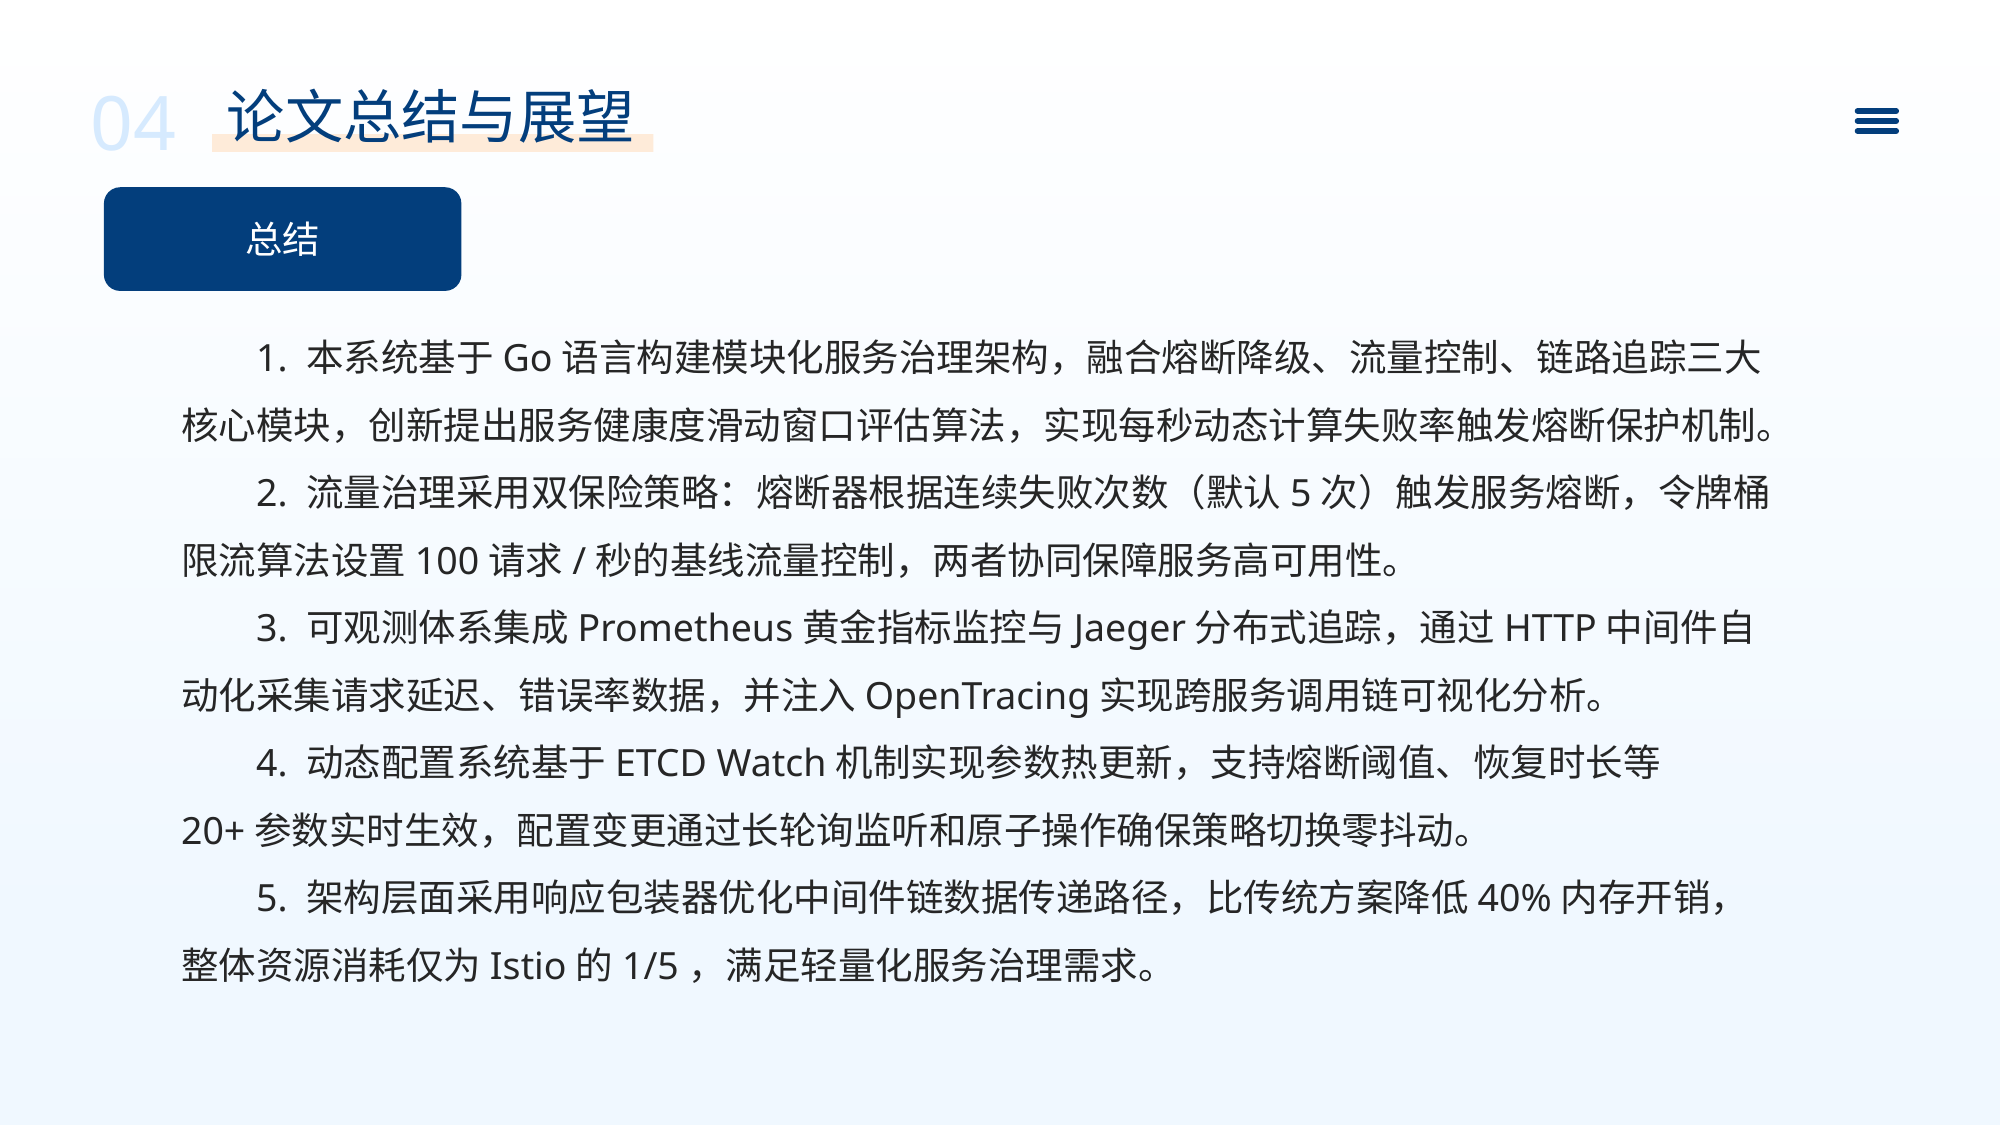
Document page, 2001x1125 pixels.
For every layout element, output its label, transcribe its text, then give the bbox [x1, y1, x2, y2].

text_box 总结 [102, 186, 463, 292]
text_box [75, 68, 663, 174]
text_box 1. 本系统基于Go语言构建模块化服务治理架构，融合熔断降级、流量控制、链路追踪三大核心模块，创新提出服务健康度滑动窗口评估算法，实现每秒动态计算失败率触发熔断保护机制。 2. 流量治理采用双保险策略：熔断器根据连续失败次数（默认5次）触发服务熔断，令牌桶限流算法设置100请求/秒的基线流量控制，两者协同保障服务高可用性。 3. 可观测体系集成Prometheus黄金指标监控与Jaeger分布式追踪，通过HTTP中间件自动化采集请求延迟、错误率数据，并注入OpenTracing实现跨服务调用链可视化分析。 4. 动态配置系统基于ETCD Watch机制实现参数热更新，支持熔断阈值、恢复时长等20+参数实时生效，配置变更通过长轮询监听和原子操作确保策略切换零抖动。 5. 架构层面采用响应包装器优化中间件链数据传递路径，比传统方案降低40%内存开销，整体资源消耗仅为Istio的1/5，满足轻量化服务治理需求。 [166, 304, 1796, 986]
